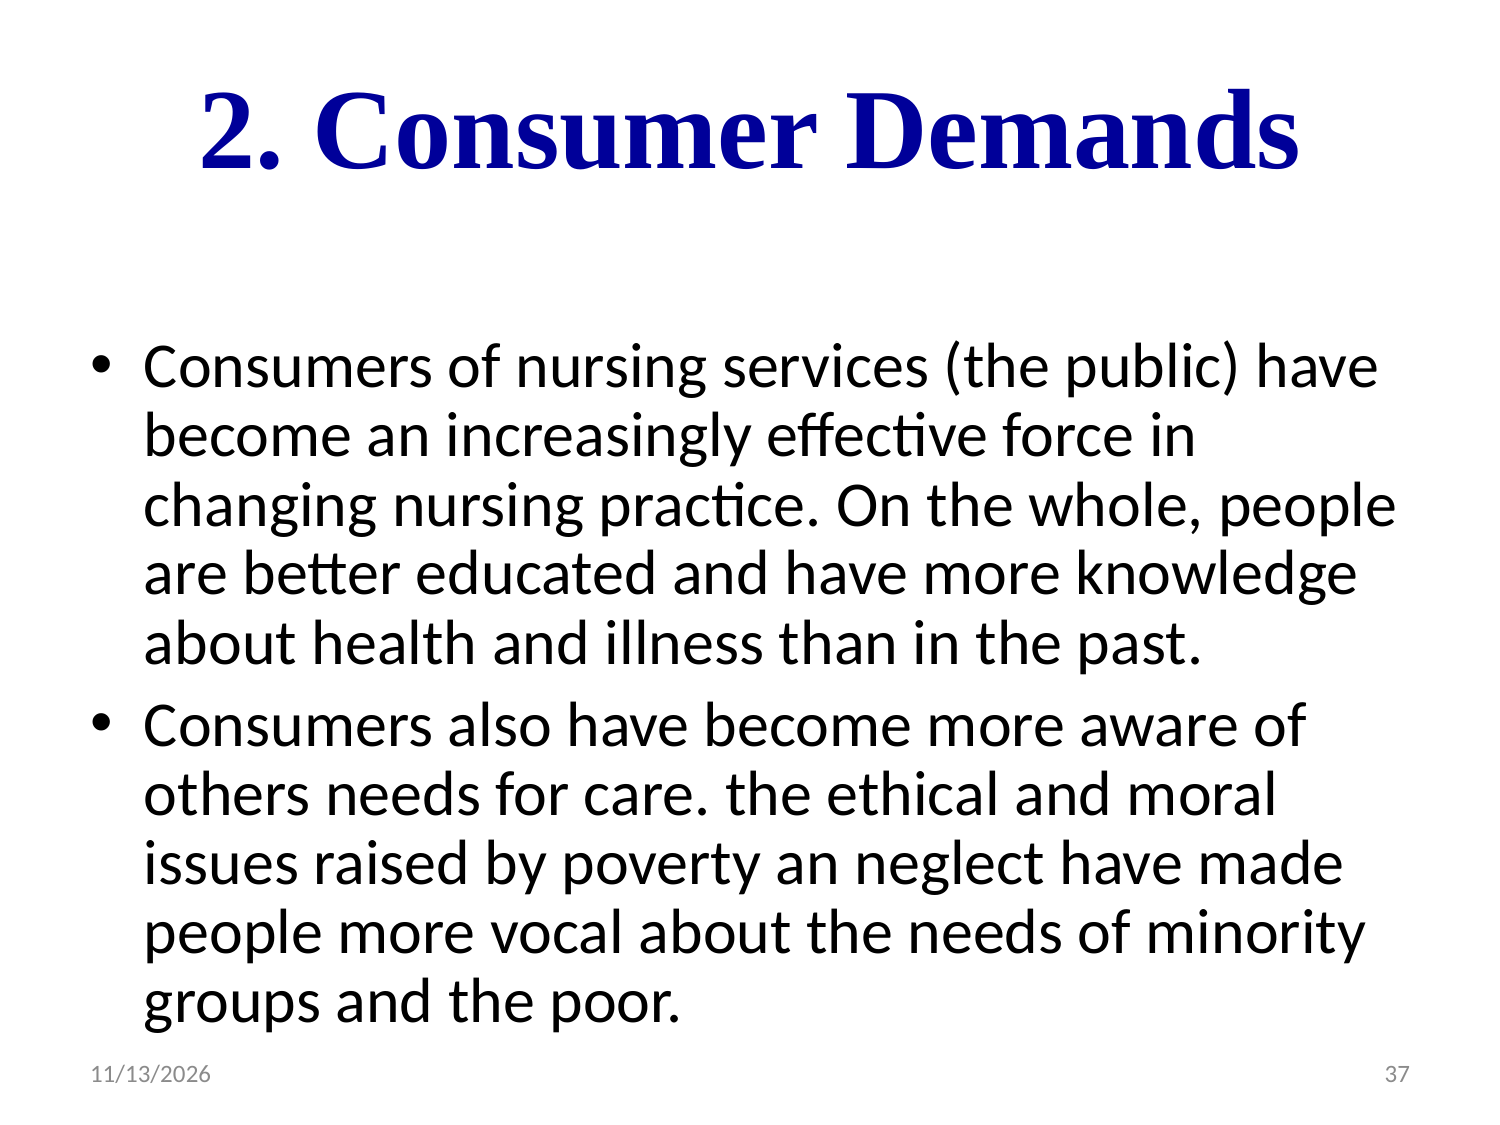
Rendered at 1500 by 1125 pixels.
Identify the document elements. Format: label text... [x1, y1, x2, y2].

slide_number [75, 1042, 425, 1103]
list Consumers of nursing services (the public) have become an increasingly effective force in changing nursing practice. On the whole, people are better educated and have more knowledge about health and illness than in the past. Consumers also have become more aware of others needs for care. the ethical and moral issues raised by poverty an neglect have made people more vocal about the needs of minority groups and the poor. [75, 324, 1425, 1071]
slide_number 37 [1074, 1042, 1425, 1103]
title 2. Consumer Demands [75, 45, 1425, 200]
